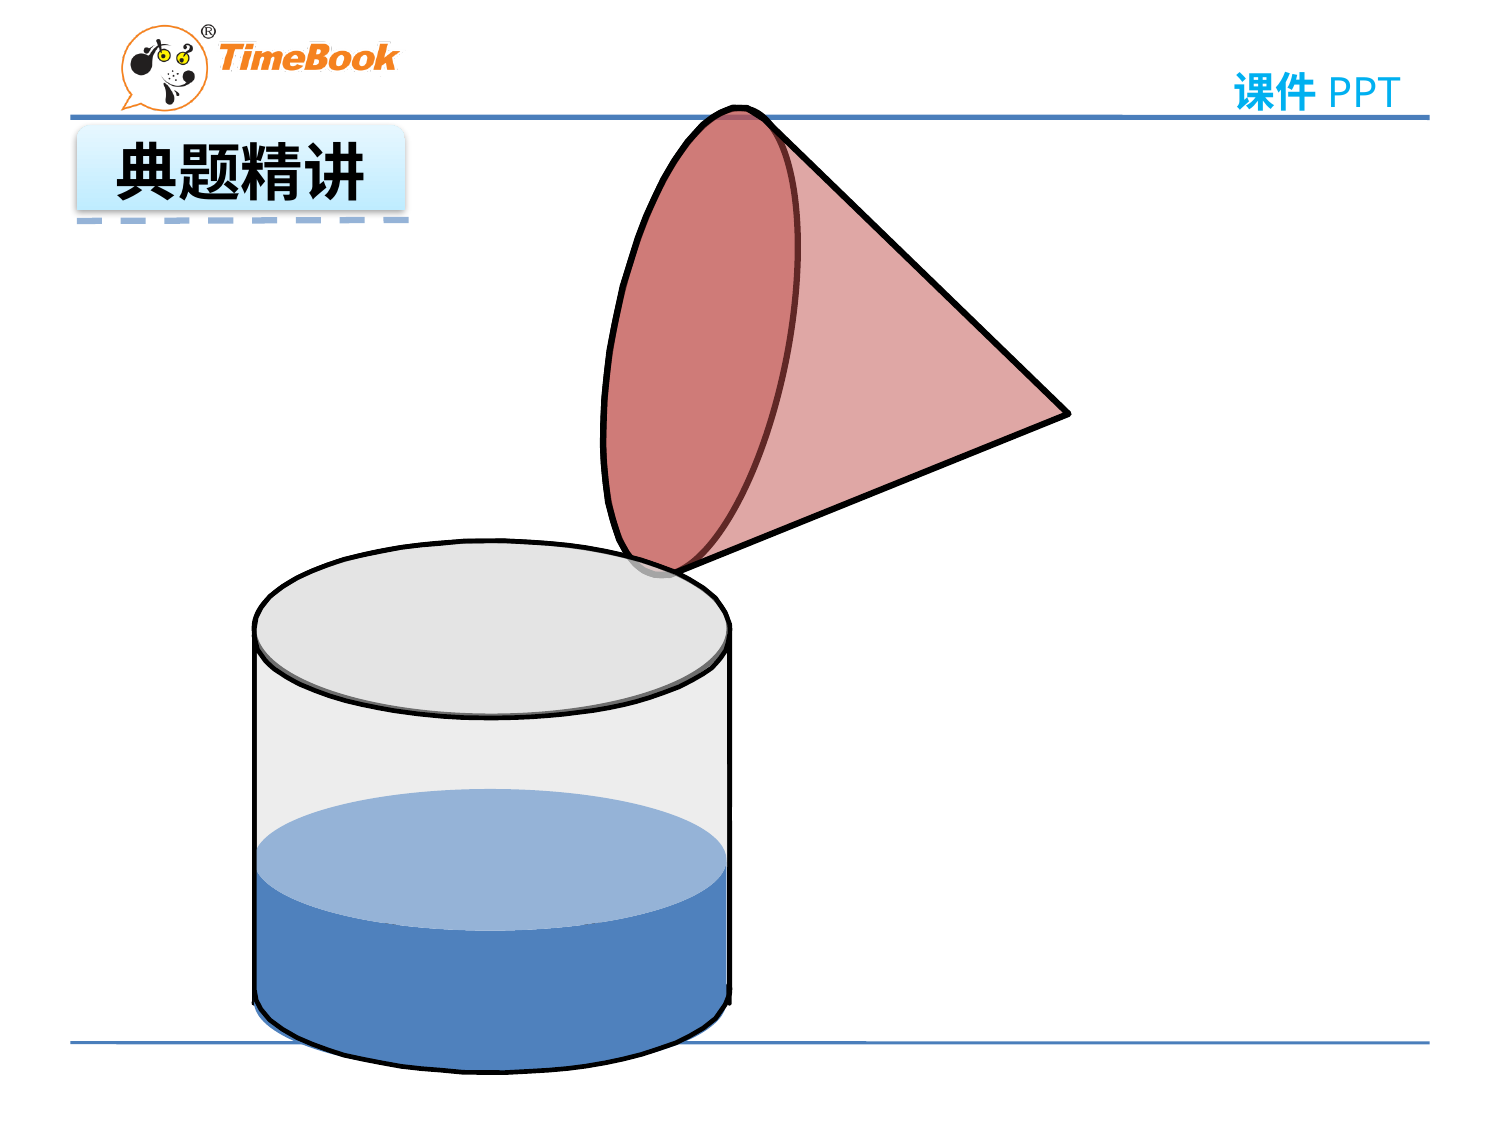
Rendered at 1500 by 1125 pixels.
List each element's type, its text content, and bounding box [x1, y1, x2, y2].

text_box [614, 1003, 727, 1062]
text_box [603, 137, 1080, 601]
picture [118, 22, 408, 113]
text_box [253, 635, 730, 1073]
text_box [254, 540, 730, 718]
text_box [253, 859, 399, 1067]
text_box 典题精讲 [76, 124, 406, 212]
